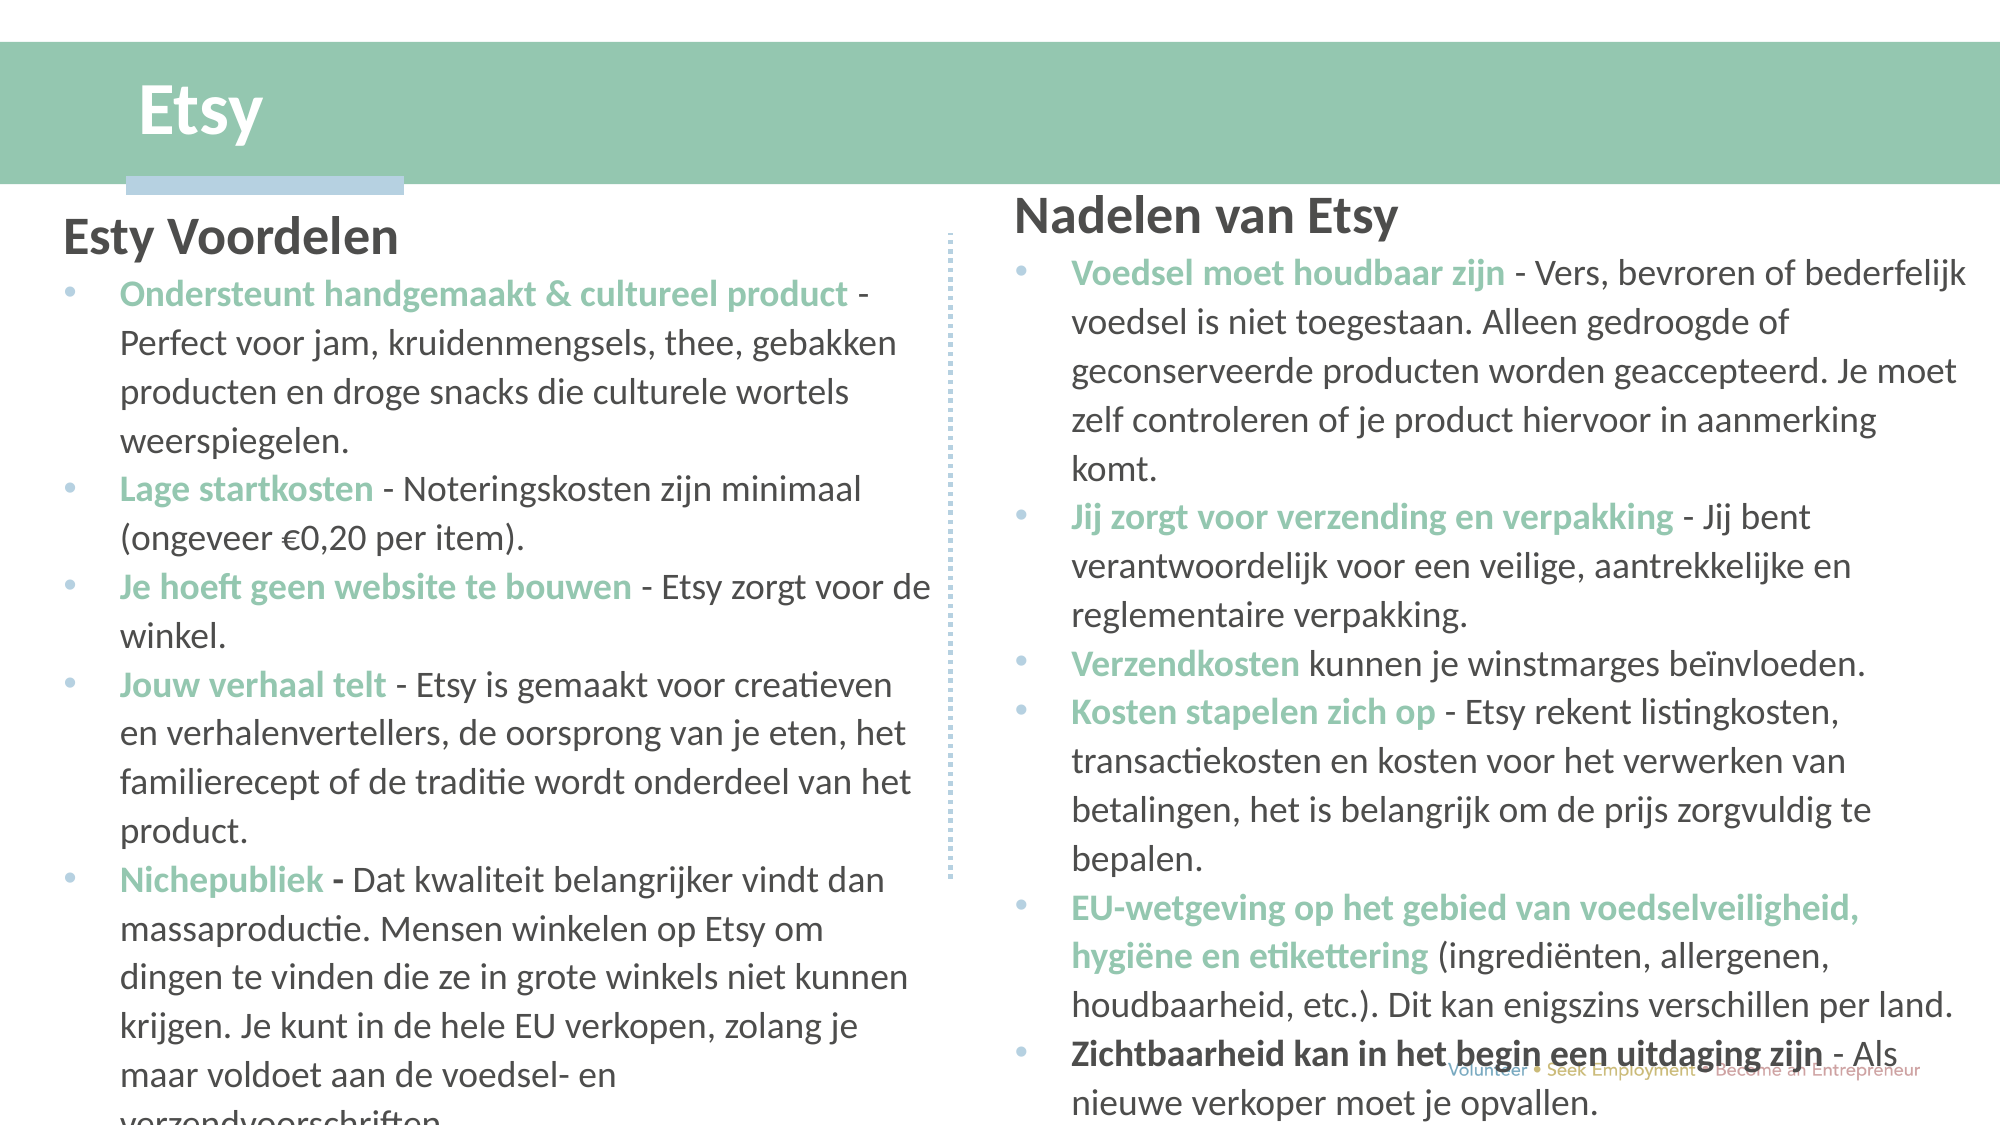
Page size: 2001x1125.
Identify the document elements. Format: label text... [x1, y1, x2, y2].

text_box Esty Voordelen Ondersteunt handgemaakt & cultureel product - Perfect voor jam, kruidenmengsels, thee, gebakken producten en droge snacks die culturele wortels weerspiegelen. Lage startkosten - Noteringskosten zijn minimaal (ongeveer €0,20 per item). Je hoeft geen website te bouwen - Etsy zorgt voor de winkel. Jouw verhaal telt - Etsy is gemaakt voor creatieven en verhalenvertellers, de oorsprong van je eten, het familierecept of de traditie wordt onderdeel van het product. Nichepubliek - Dat kwaliteit belangrijker vindt dan massaproductie. Mensen winkelen op Etsy om dingen te vinden die ze in grote winkels niet kunnen krijgen. Je kunt in de hele EU verkopen, zolang je maar voldoet aan de voedsel- en verzendvoorschriften. [48, 209, 951, 650]
picture [1418, 1046, 1971, 1103]
list Etsy [123, 51, 1913, 170]
text_box Nadelen van Etsy Voedsel moet houdbaar zijn - Vers, bevroren of bederfelijk voedsel is niet toegestaan. Alleen gedroogde of geconserveerde producten worden geaccepteerd. Je moet zelf controleren of je product hiervoor in aanmerking komt. Jij zorgt voor verzending en verpakking - Jij bent verantwoordelijk voor een veilige, aantrekkelijke en reglementaire verpakking. Verzendkosten kunnen je winstmarges beïnvloeden. Kosten stapelen zich op - Etsy rekent listingkosten, transactiekosten en kosten voor het verwerken van betalingen, het is belangrijk om de prijs zorgvuldig te bepalen. EU-wetgeving op het gebied van voedselveiligheid, hygiëne en etikettering (ingrediënten, allergenen, houdbaarheid, etc.). Dit kan enigszins verschillen per land. Zichtbaarheid kan in het begin een uitdaging zijn - Als nieuwe verkoper moet je opvallen. [999, 188, 1983, 819]
